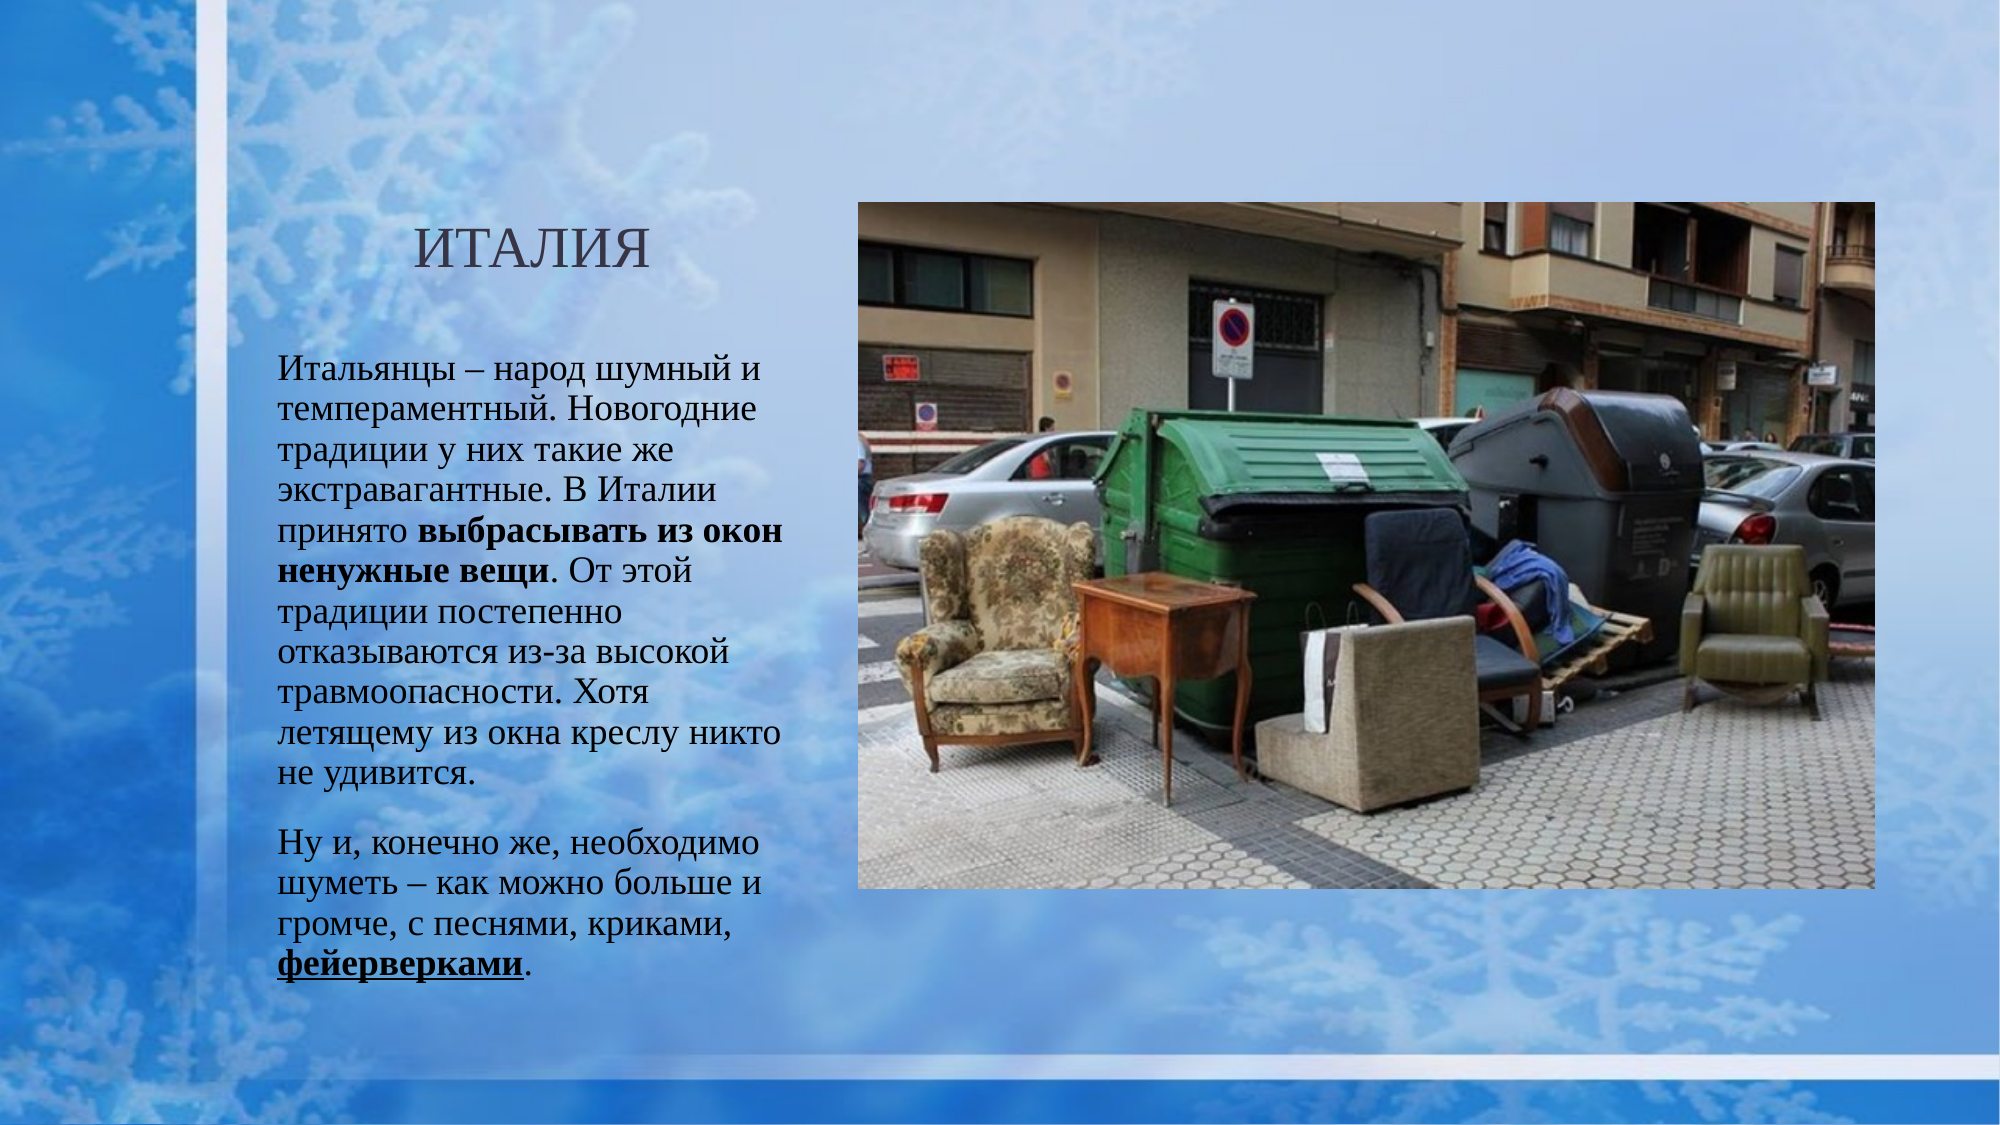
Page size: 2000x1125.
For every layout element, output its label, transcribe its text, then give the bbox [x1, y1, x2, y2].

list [858, 202, 1875, 890]
list Итальянцы – народ шумный и темпераментный. Новогодние традиции у них такие же экстравагантные. В Италии принято выбрасывать из окон ненужные вещи. От этой традиции постепенно отказываются из-за высокой травмоопасности. Хотя летящему из окна креслу никто не удивится. Ну и, конечно же, необходимо шуметь – как можно больше и громче, с песнями, криками, фейерверками. [262, 299, 803, 1013]
title Италия [262, 62, 803, 288]
picture [0, 0, 2000, 1125]
